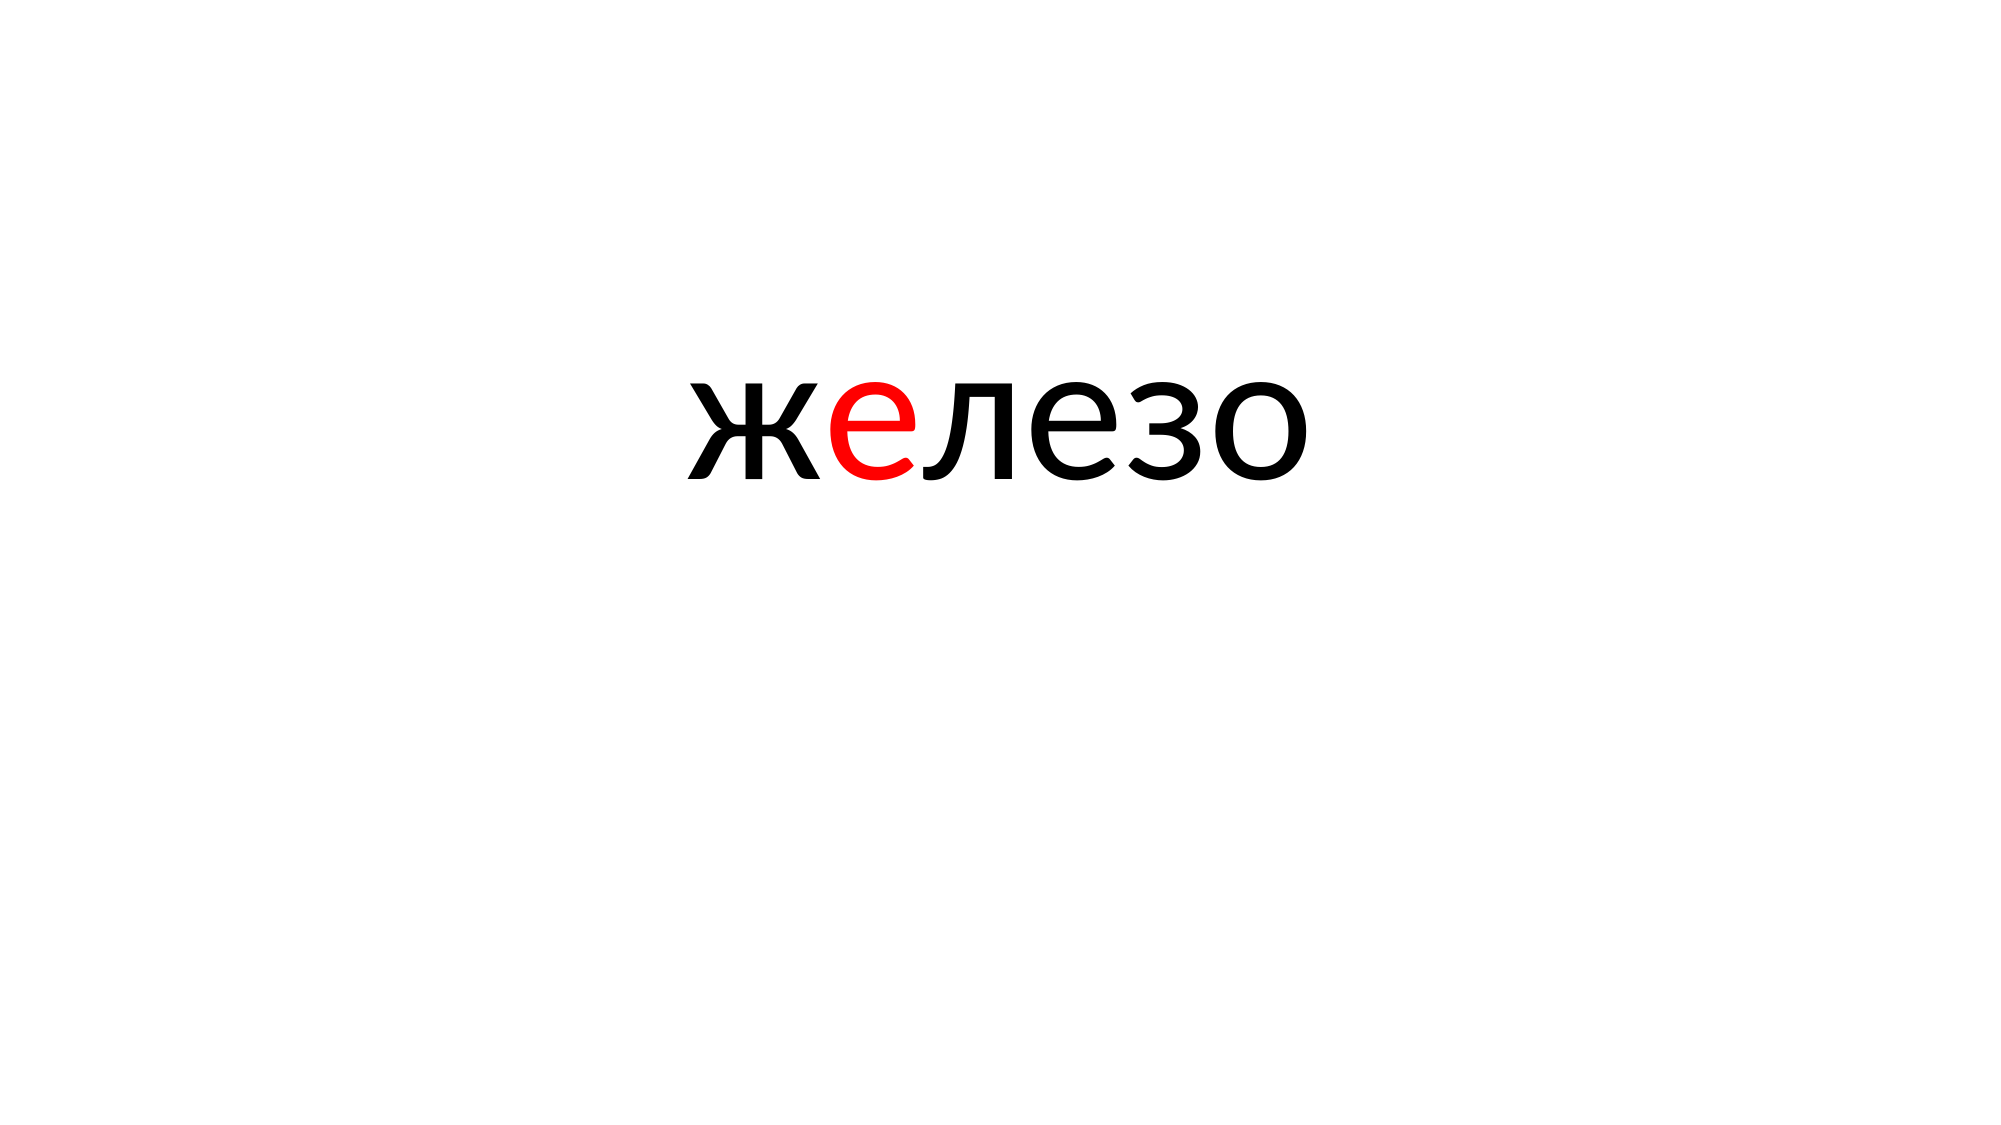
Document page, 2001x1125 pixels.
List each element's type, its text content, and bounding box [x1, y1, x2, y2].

list железо [137, 299, 1863, 1014]
